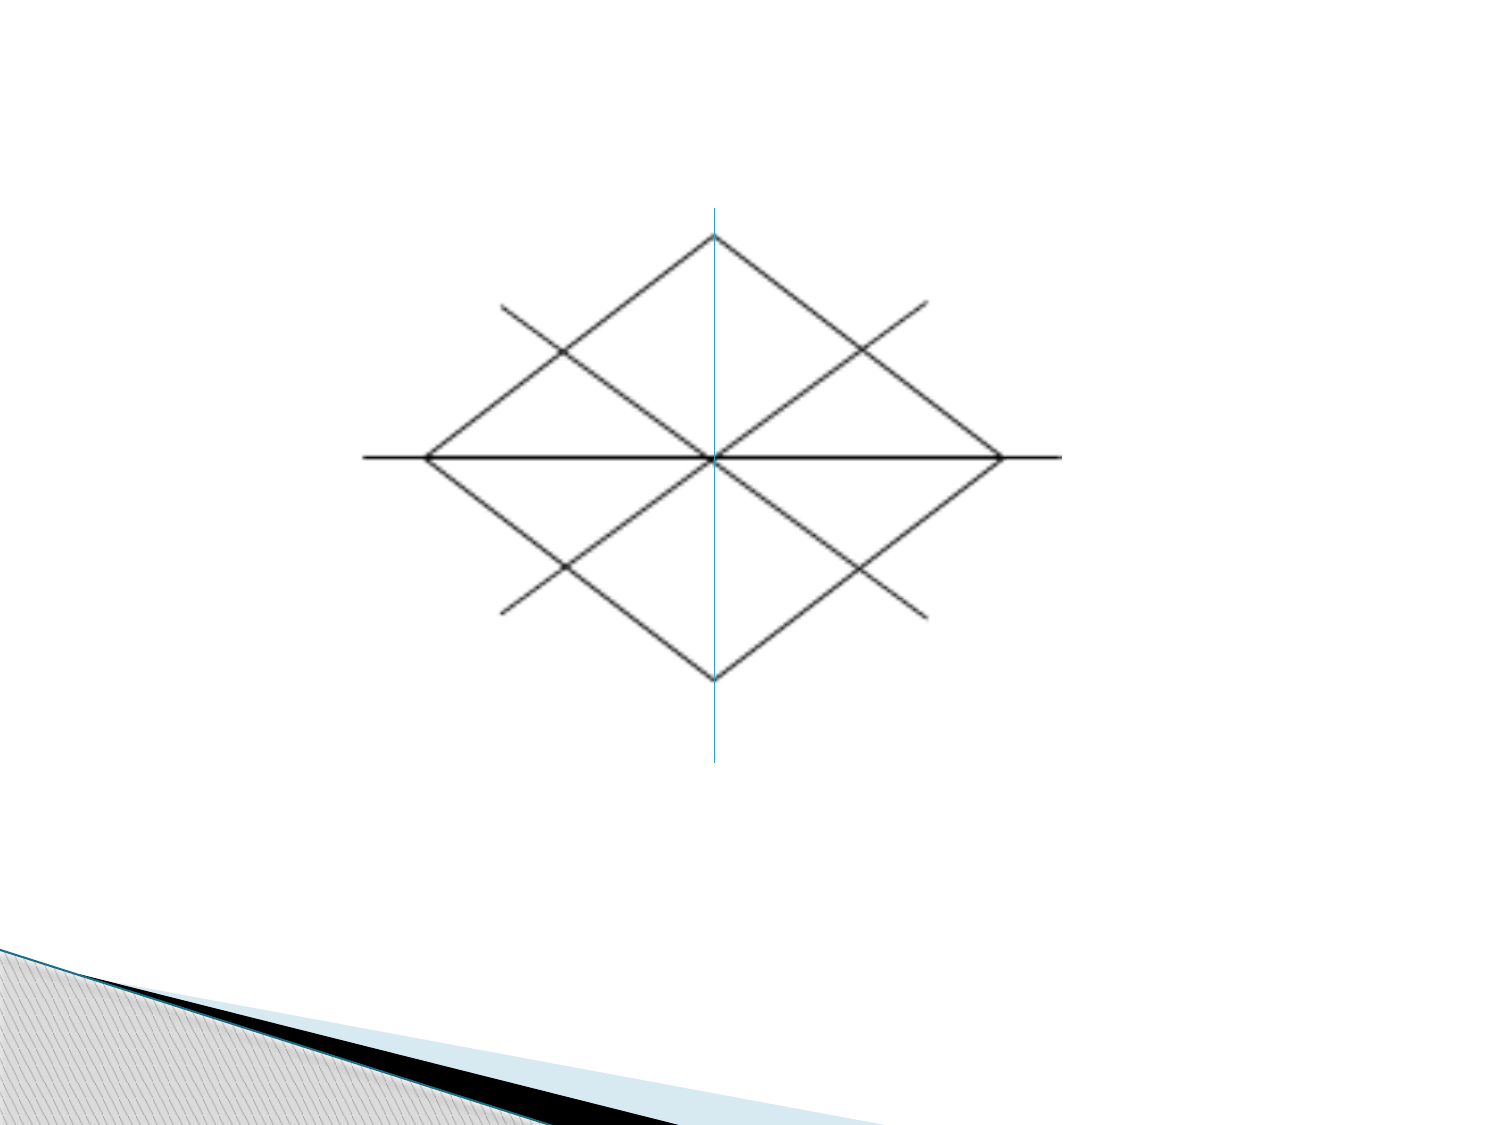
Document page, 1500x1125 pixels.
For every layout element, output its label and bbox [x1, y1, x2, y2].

picture [359, 231, 714, 687]
picture [715, 231, 1063, 687]
